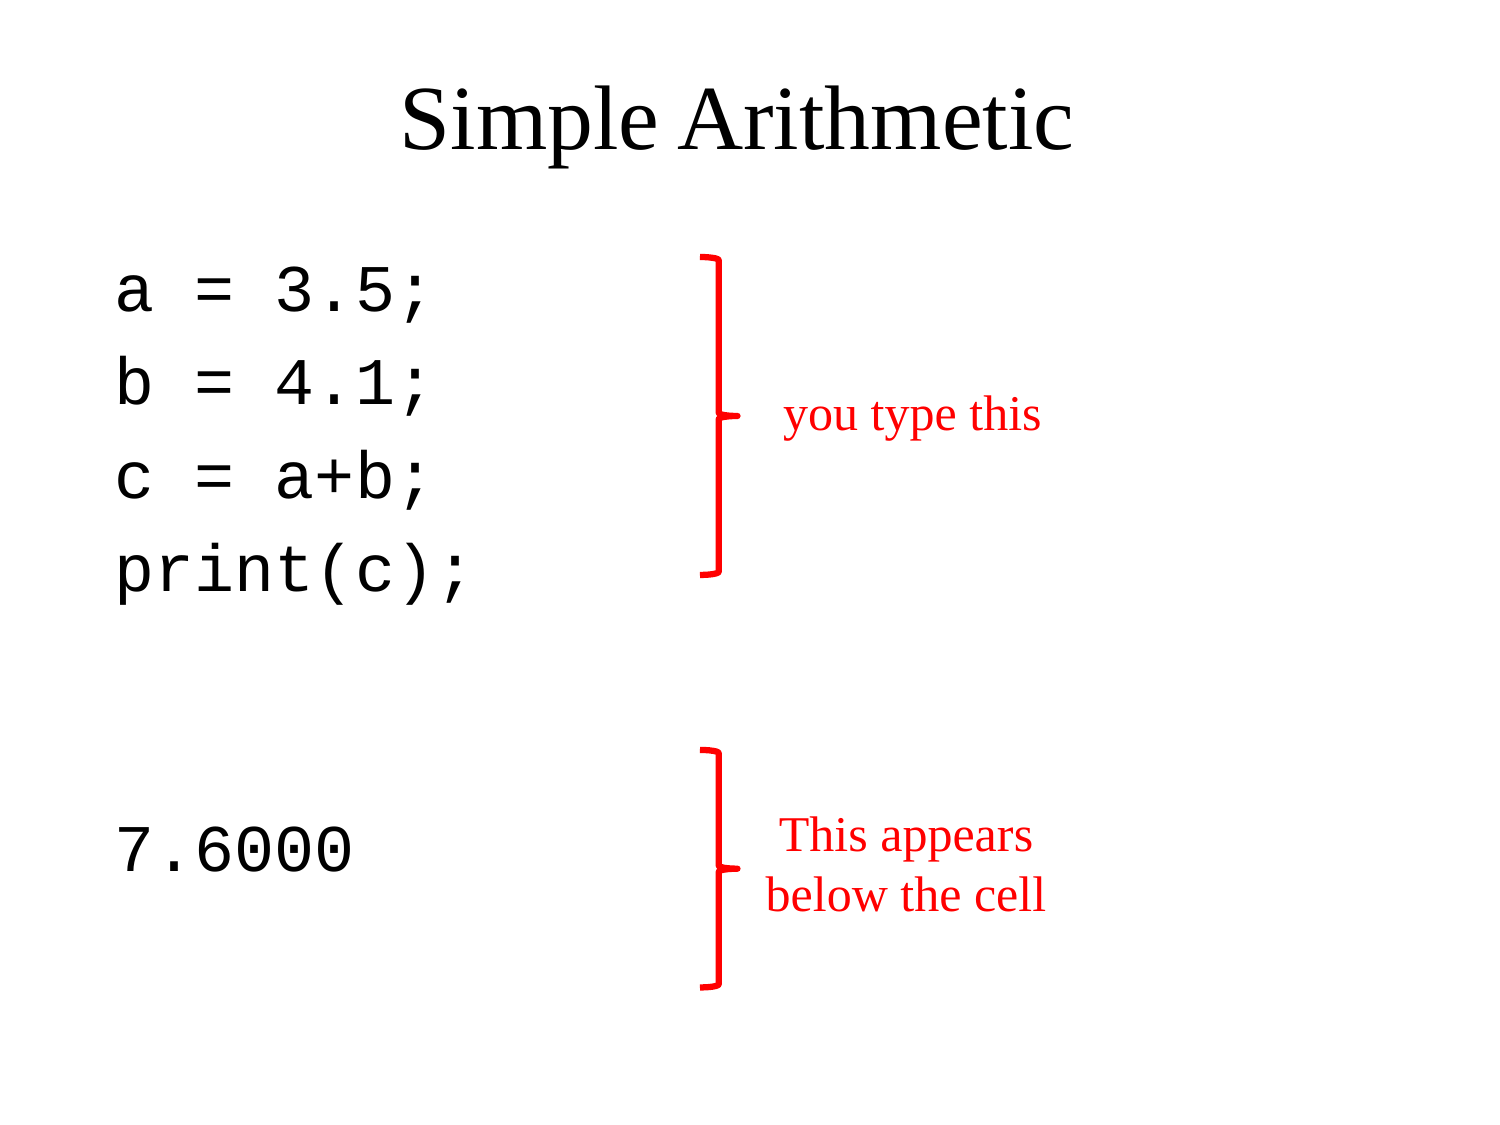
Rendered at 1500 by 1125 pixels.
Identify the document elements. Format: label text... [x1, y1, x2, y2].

text_box This appears below the cell [724, 824, 1088, 900]
title Simple Arithmetic [62, 0, 1413, 225]
text_box you type this [724, 372, 1100, 448]
text_box [699, 256, 724, 576]
list a = 3.5; b = 4.1; c = a+b; print(c); 7.6000 [99, 237, 1425, 1075]
text_box [699, 749, 739, 989]
